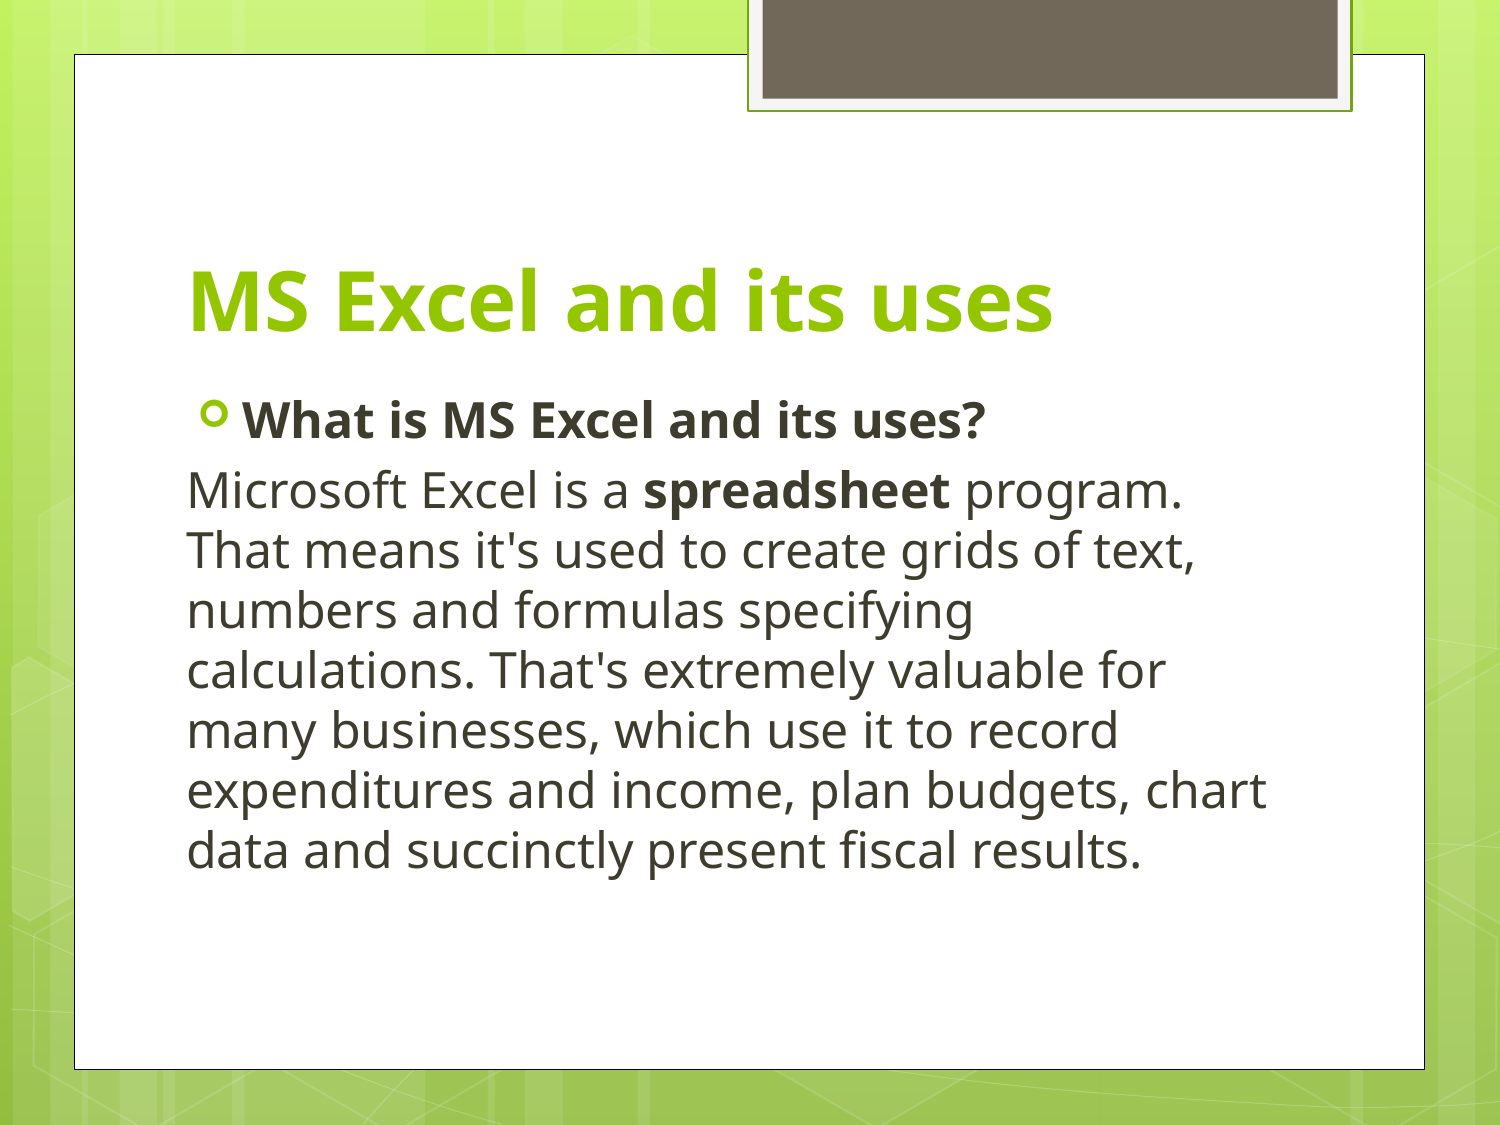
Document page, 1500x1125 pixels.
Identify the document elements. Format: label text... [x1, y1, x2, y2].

list What is MS Excel and its uses? Microsoft Excel is a spreadsheet program. That means it's used to create grids of text, numbers and formulas specifying calculations. That's extremely valuable for many businesses, which use it to record expenditures and income, plan budgets, chart data and succinctly present fiscal results. [171, 381, 1283, 957]
title MS Excel and its uses [171, 168, 1324, 357]
